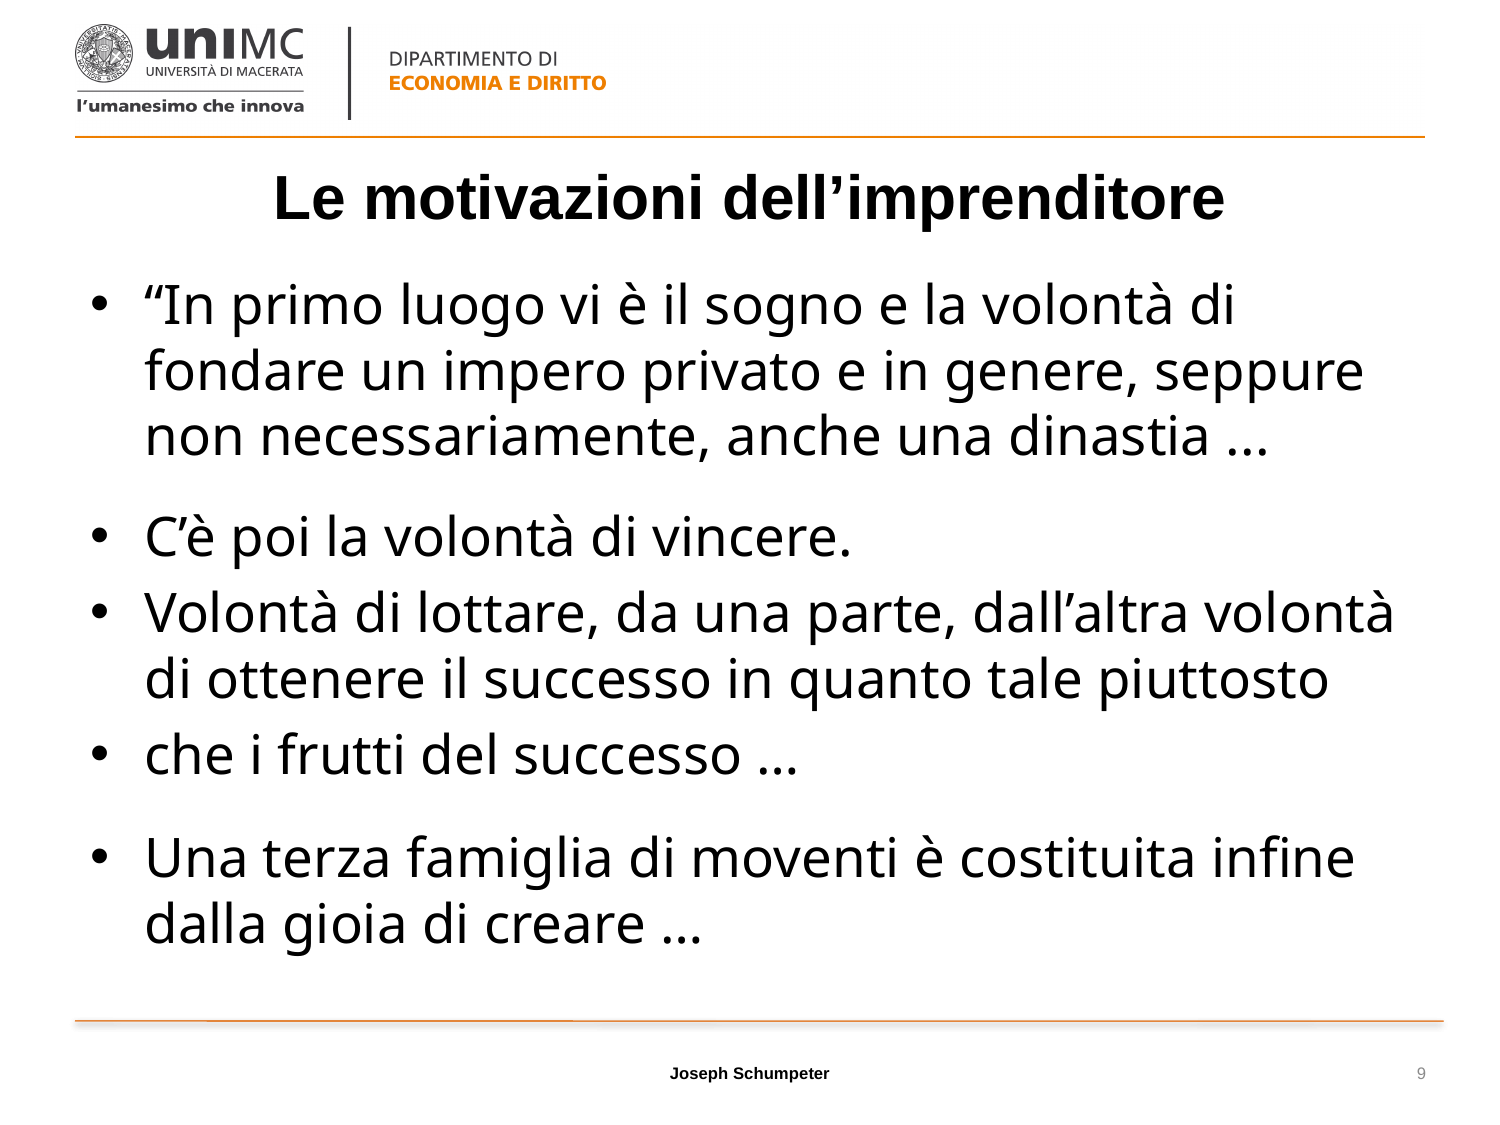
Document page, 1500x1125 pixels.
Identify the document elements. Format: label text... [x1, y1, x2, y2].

footer Joseph Schumpeter [512, 1042, 988, 1103]
list “In primo luogo vi è il sogno e la volontà di fondare un impero privato e in genere, seppure non necessariamente, anche una dinastia ... C’è poi la volontà di vincere. Volontà di lottare, da una parte, dall’altra volontà di ottenere il successo in quanto tale piuttosto che i frutti del successo … Una terza famiglia di moventi è costituita infine dalla gioia di creare … [75, 262, 1425, 1005]
picture [75, 24, 1425, 138]
slide_number 9 [1091, 1042, 1442, 1103]
title Le motivazioni dell’imprenditore [75, 149, 1425, 241]
